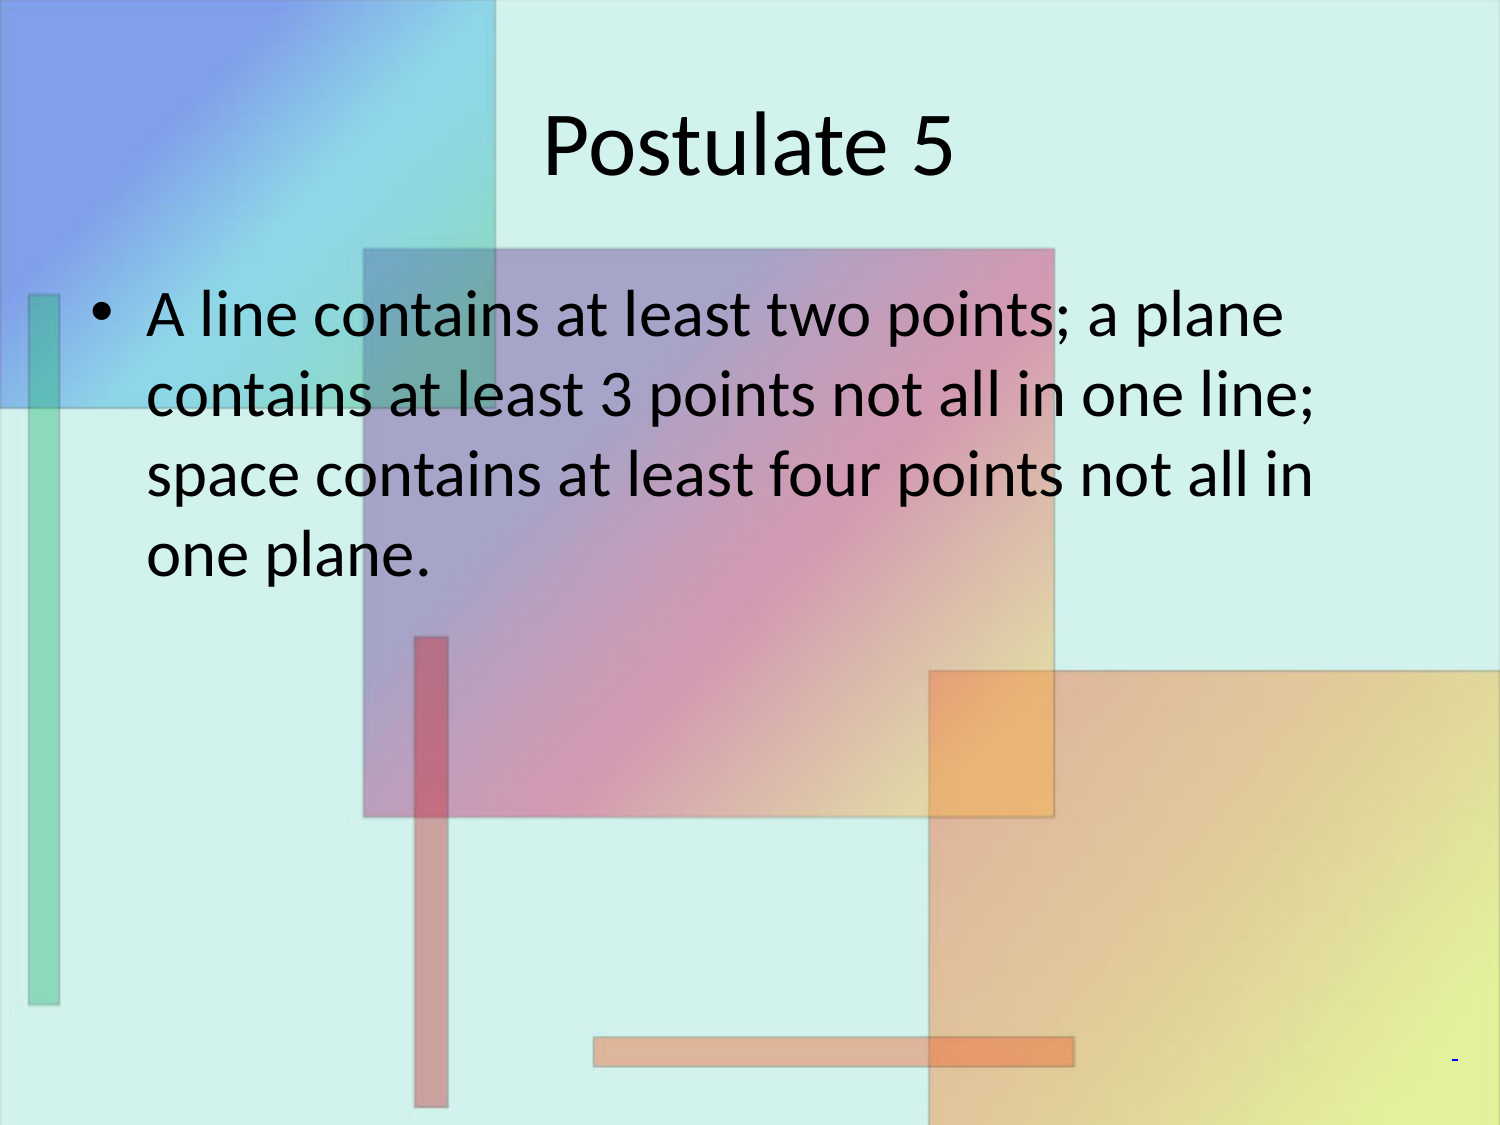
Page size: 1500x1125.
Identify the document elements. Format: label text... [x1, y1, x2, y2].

title Postulate 5 [75, 45, 1425, 233]
picture [0, 0, 1500, 1125]
list A line contains at least two points; a plane contains at least 3 points not all in one line; space contains at least four points not all in one plane. [75, 262, 1425, 1005]
